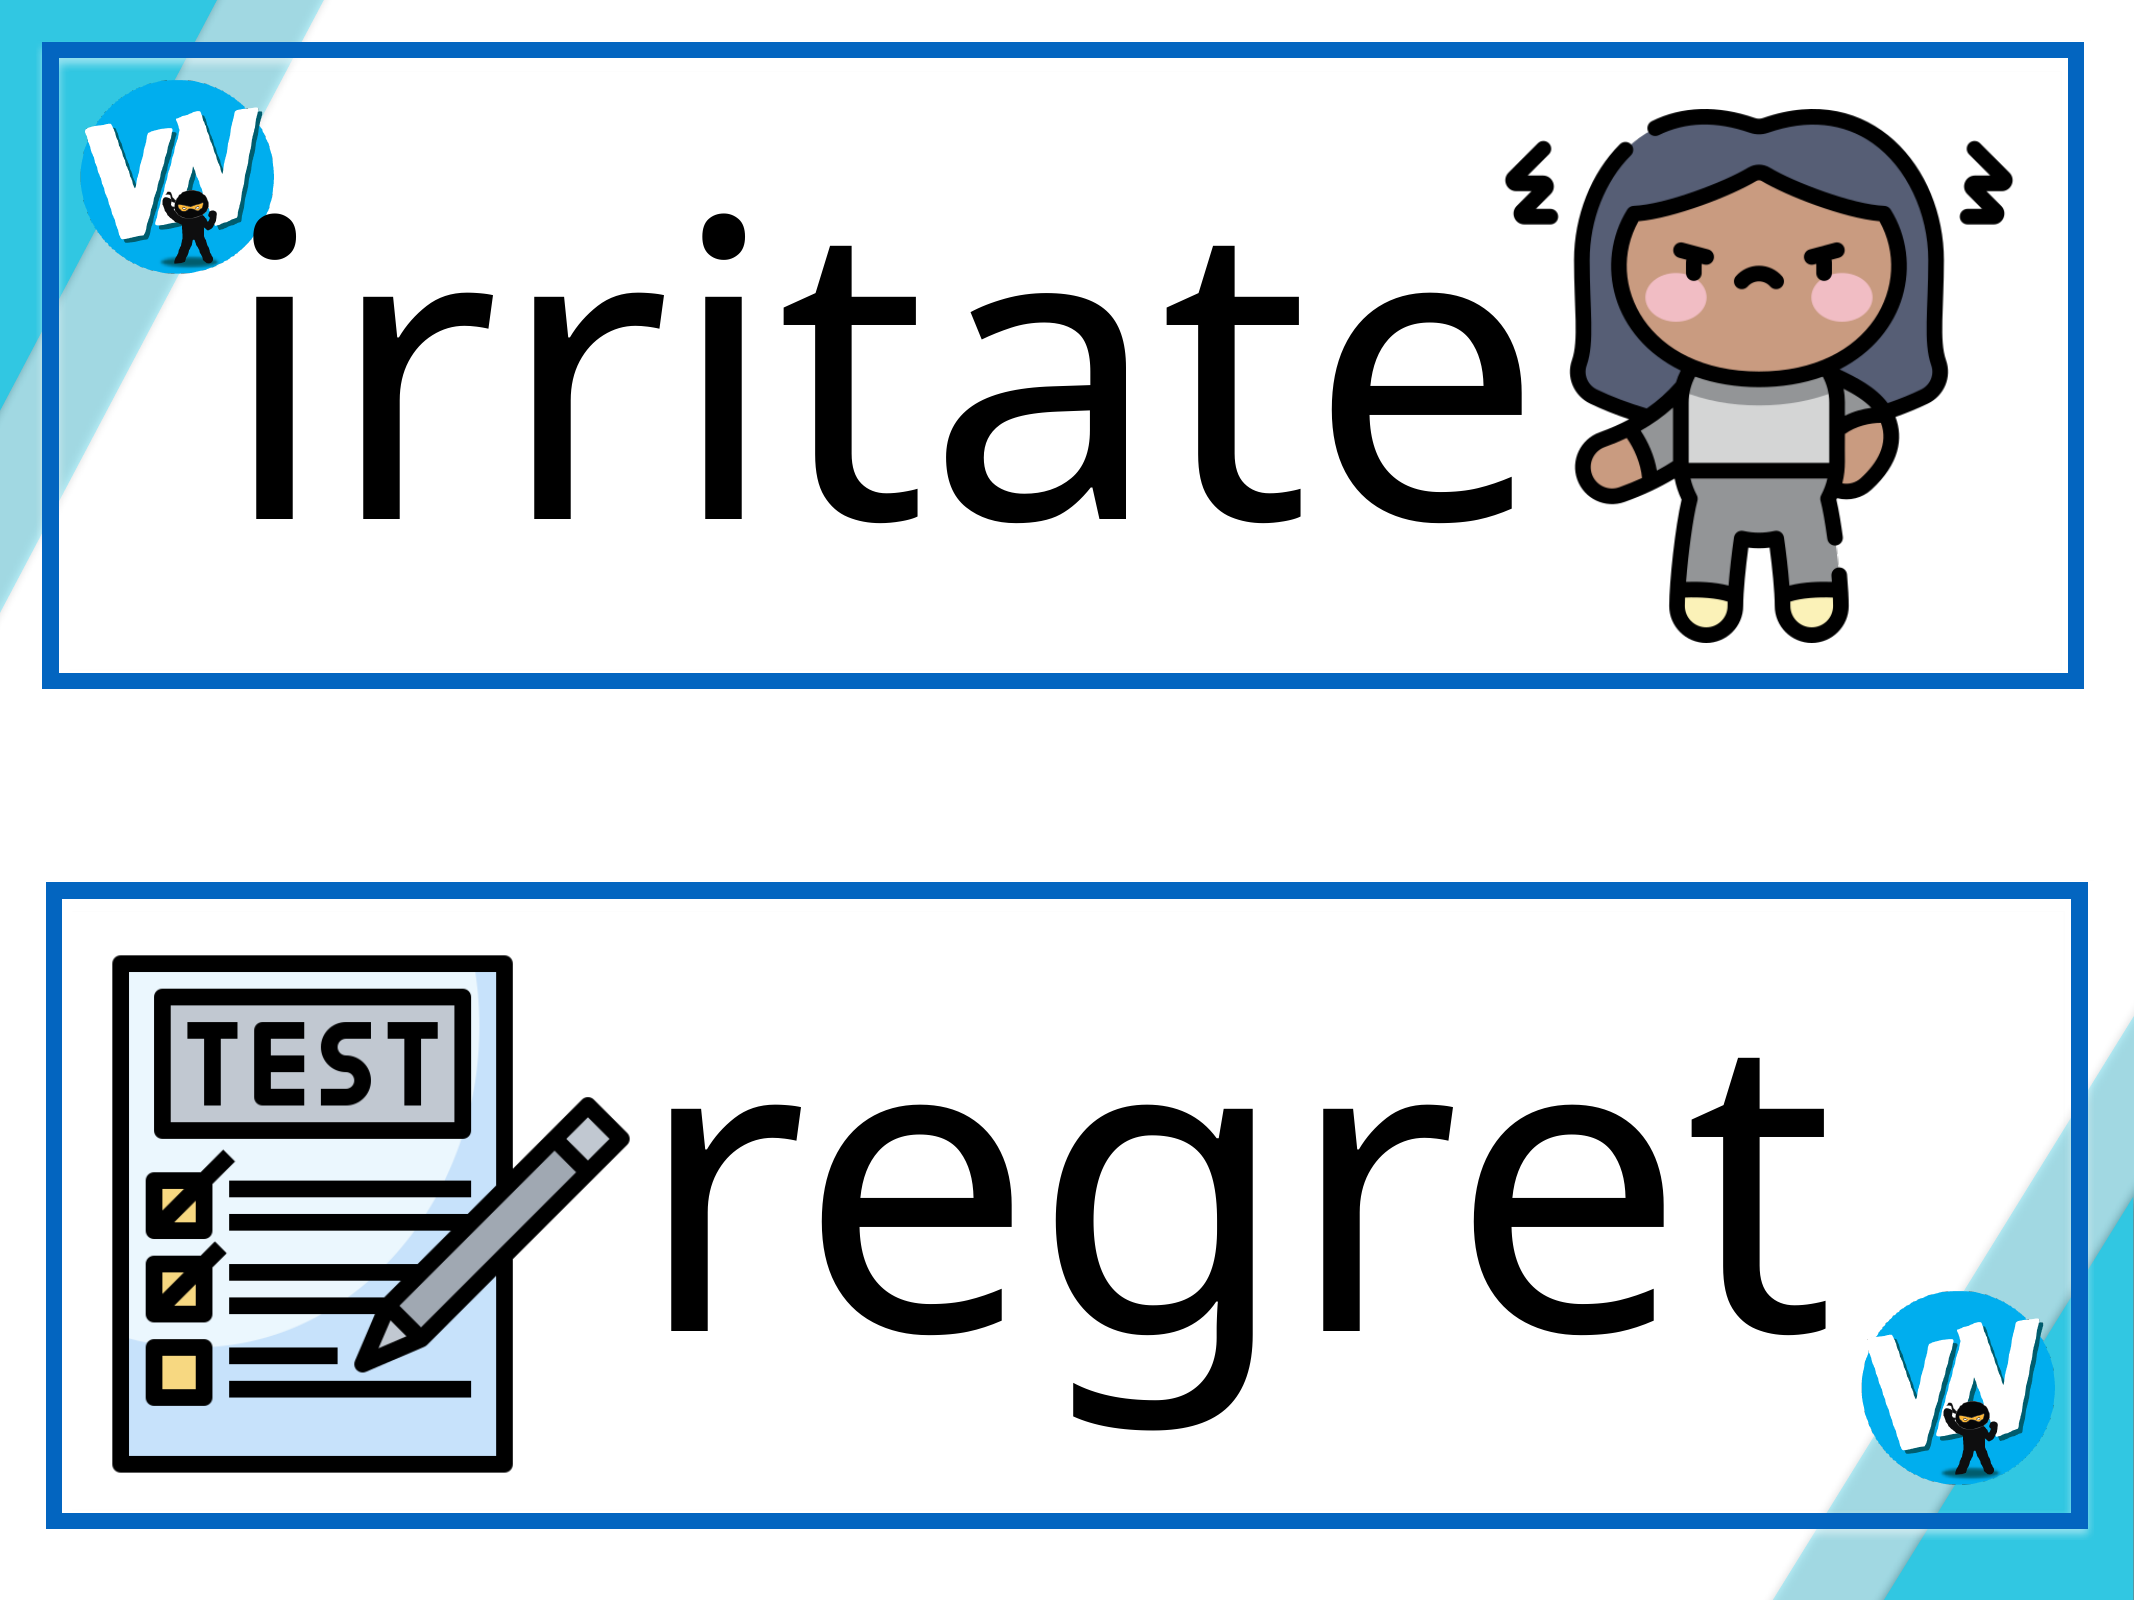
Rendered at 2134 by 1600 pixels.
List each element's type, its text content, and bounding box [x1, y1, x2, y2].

text_box irritate [92, 96, 1715, 611]
picture [1837, 1288, 2080, 1488]
text_box regret [338, 908, 1956, 1423]
picture [1492, 109, 2026, 643]
text_box [92, 611, 1956, 681]
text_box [1963, 235, 2134, 1600]
text_box [92, 50, 2076, 227]
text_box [0, 0, 81, 1544]
picture [57, 77, 299, 278]
picture [104, 947, 639, 1481]
text_box [92, 890, 1956, 1522]
